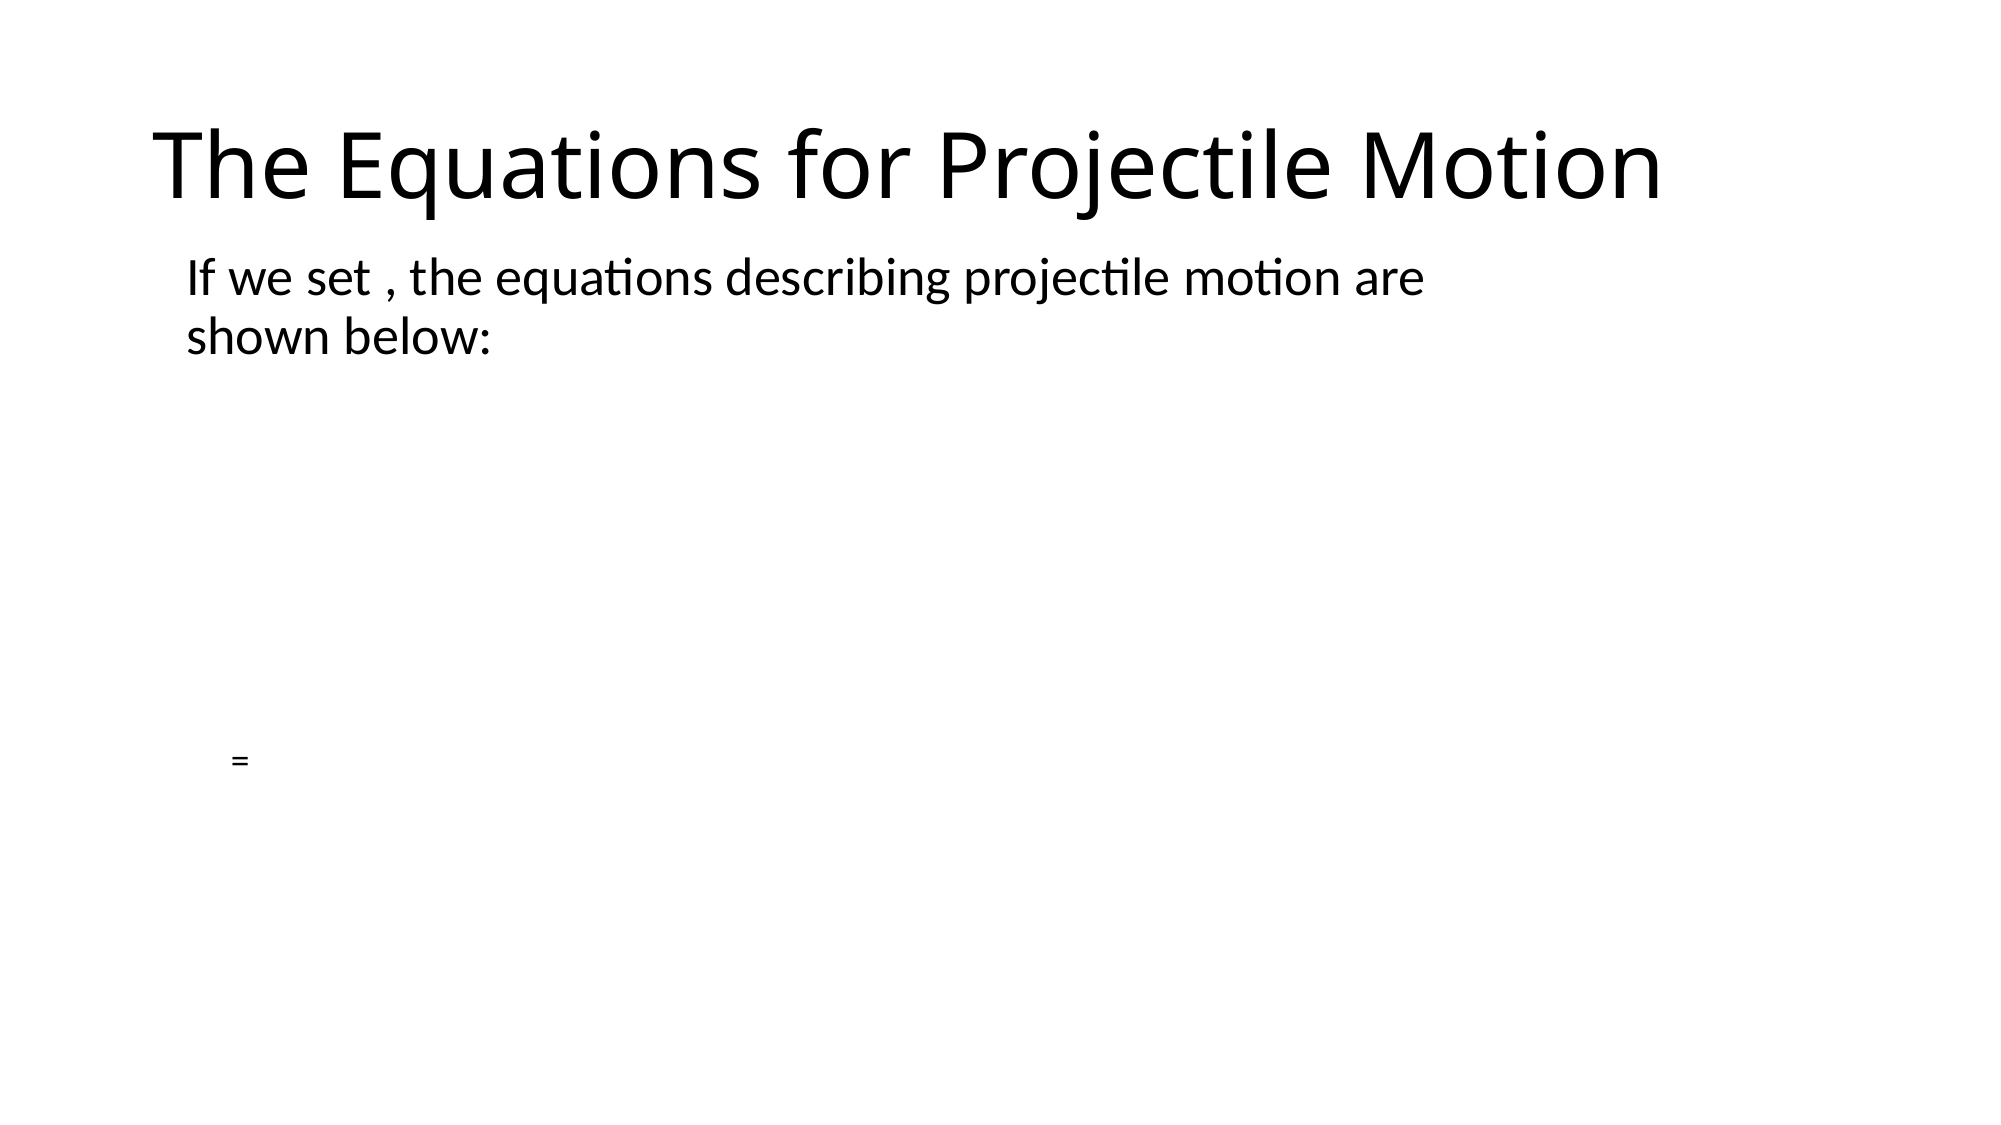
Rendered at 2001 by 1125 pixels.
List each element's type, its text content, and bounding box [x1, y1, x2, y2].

title The Equations for Projectile Motion [137, 59, 1863, 278]
